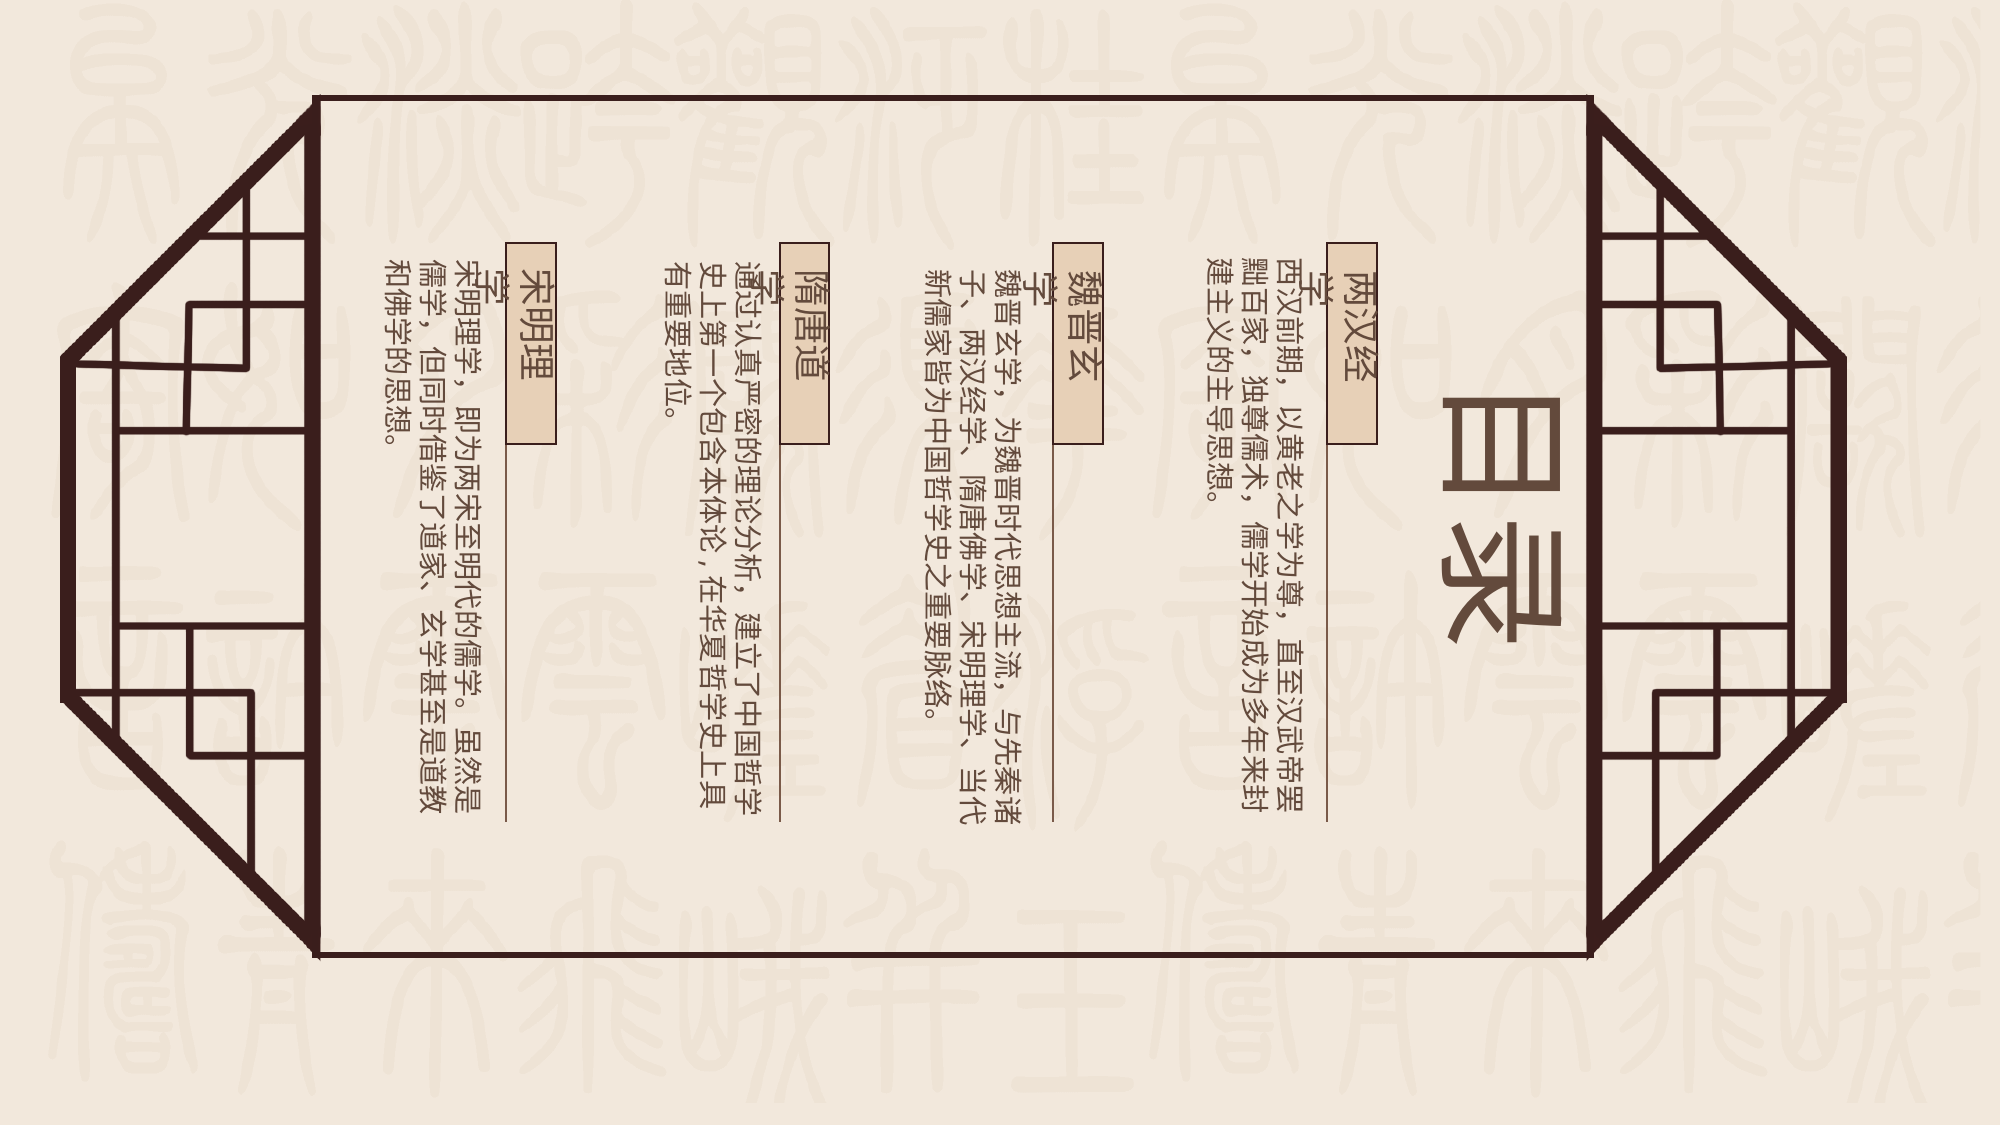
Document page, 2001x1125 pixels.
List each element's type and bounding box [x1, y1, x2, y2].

text_box [897, 243, 1117, 853]
text_box [637, 243, 844, 845]
picture [19, 0, 1981, 1123]
text_box [357, 243, 569, 843]
text_box [1179, 243, 1393, 841]
text_box [43, 66, 1863, 987]
